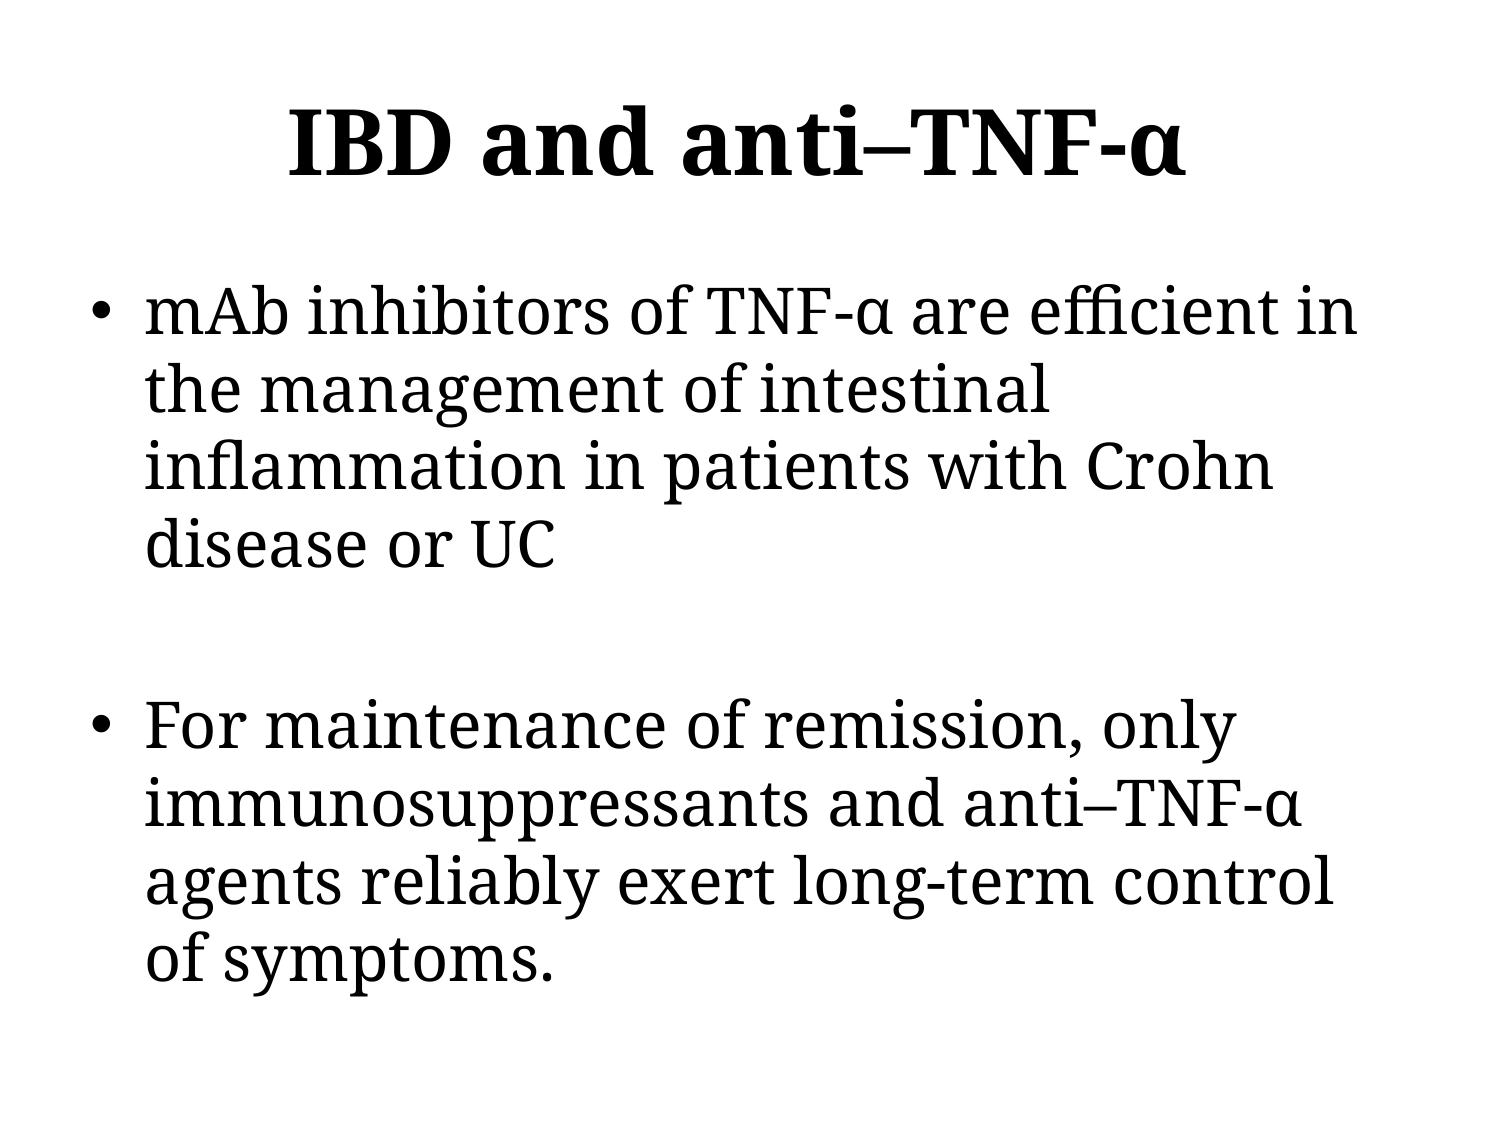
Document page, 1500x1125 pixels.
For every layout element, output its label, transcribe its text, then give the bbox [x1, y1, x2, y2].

title IBD and anti–TNF-α [75, 45, 1425, 233]
list mAb inhibitors of TNF-α are efficient in the management of intestinal inflammation in patients with Crohn disease or UC For maintenance of remission, only immunosuppressants and anti–TNF-α agents reliably exert long-term control of symptoms. [75, 262, 1425, 1005]
